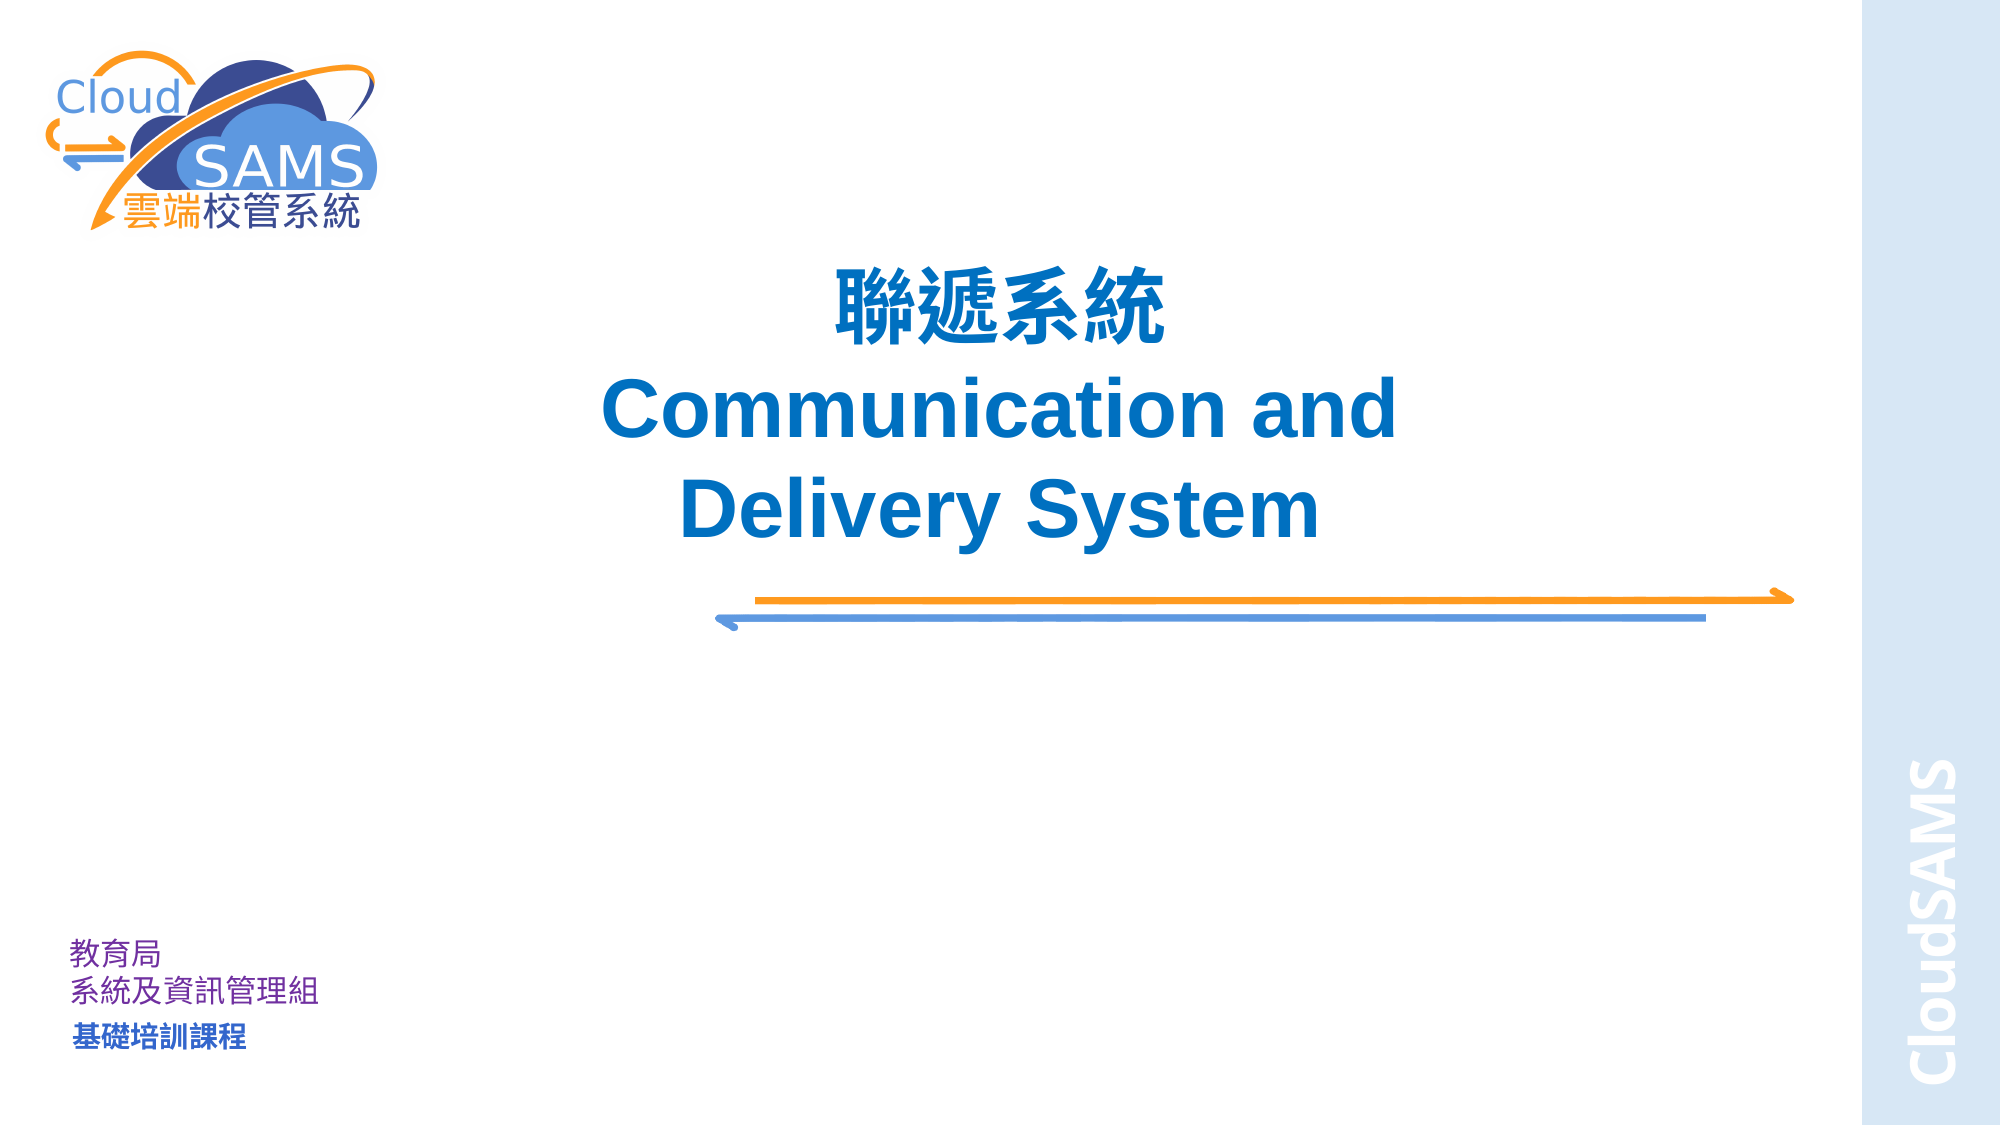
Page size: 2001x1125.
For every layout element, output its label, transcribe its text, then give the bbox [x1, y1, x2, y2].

text_box 基礎培訓課程 [0, 1011, 396, 1061]
picture [21, 2, 430, 264]
picture [751, 584, 1797, 607]
picture [682, 611, 1711, 634]
text_box 聯遞系統 Communication and Delivery System [450, 246, 1550, 562]
